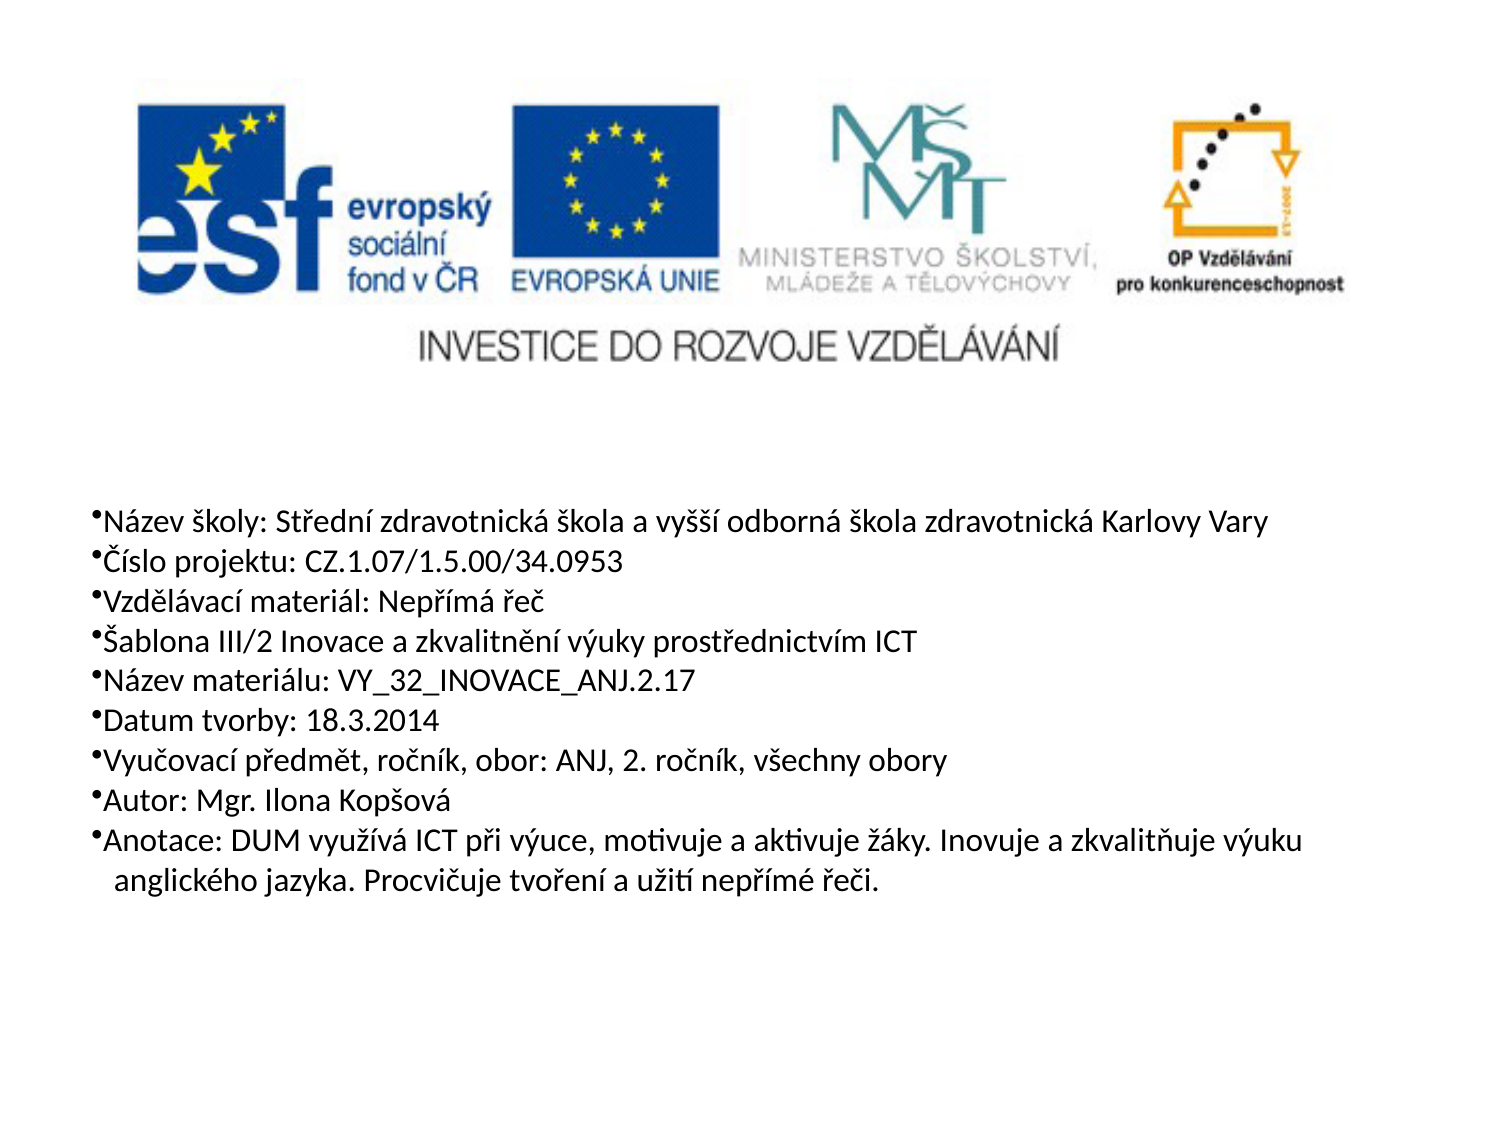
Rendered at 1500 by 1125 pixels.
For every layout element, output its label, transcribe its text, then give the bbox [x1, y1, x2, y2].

text_box Název školy: Střední zdravotnická škola a vyšší odborná škola zdravotnická Karlovy Vary Číslo projektu: CZ.1.07/1.5.00/34.0953 Vzdělávací materiál: Nepřímá řeč Šablona III/2 Inovace a zkvalitnění výuky prostřednictvím ICT Název materiálu: VY_32_INOVACE_ANJ.2.17 Datum tvorby: 18.3.2014 Vyučovací předmět, ročník, obor: ANJ, 2. ročník, všechny obory Autor: Mgr. Ilona Kopšová Anotace: DUM využívá ICT při výuce, motivuje a aktivuje žáky. Inovuje a zkvalitňuje výuku anglického jazyka. Procvičuje tvoření a užití nepřímé řeči. [76, 491, 1465, 906]
picture [100, 77, 1377, 386]
